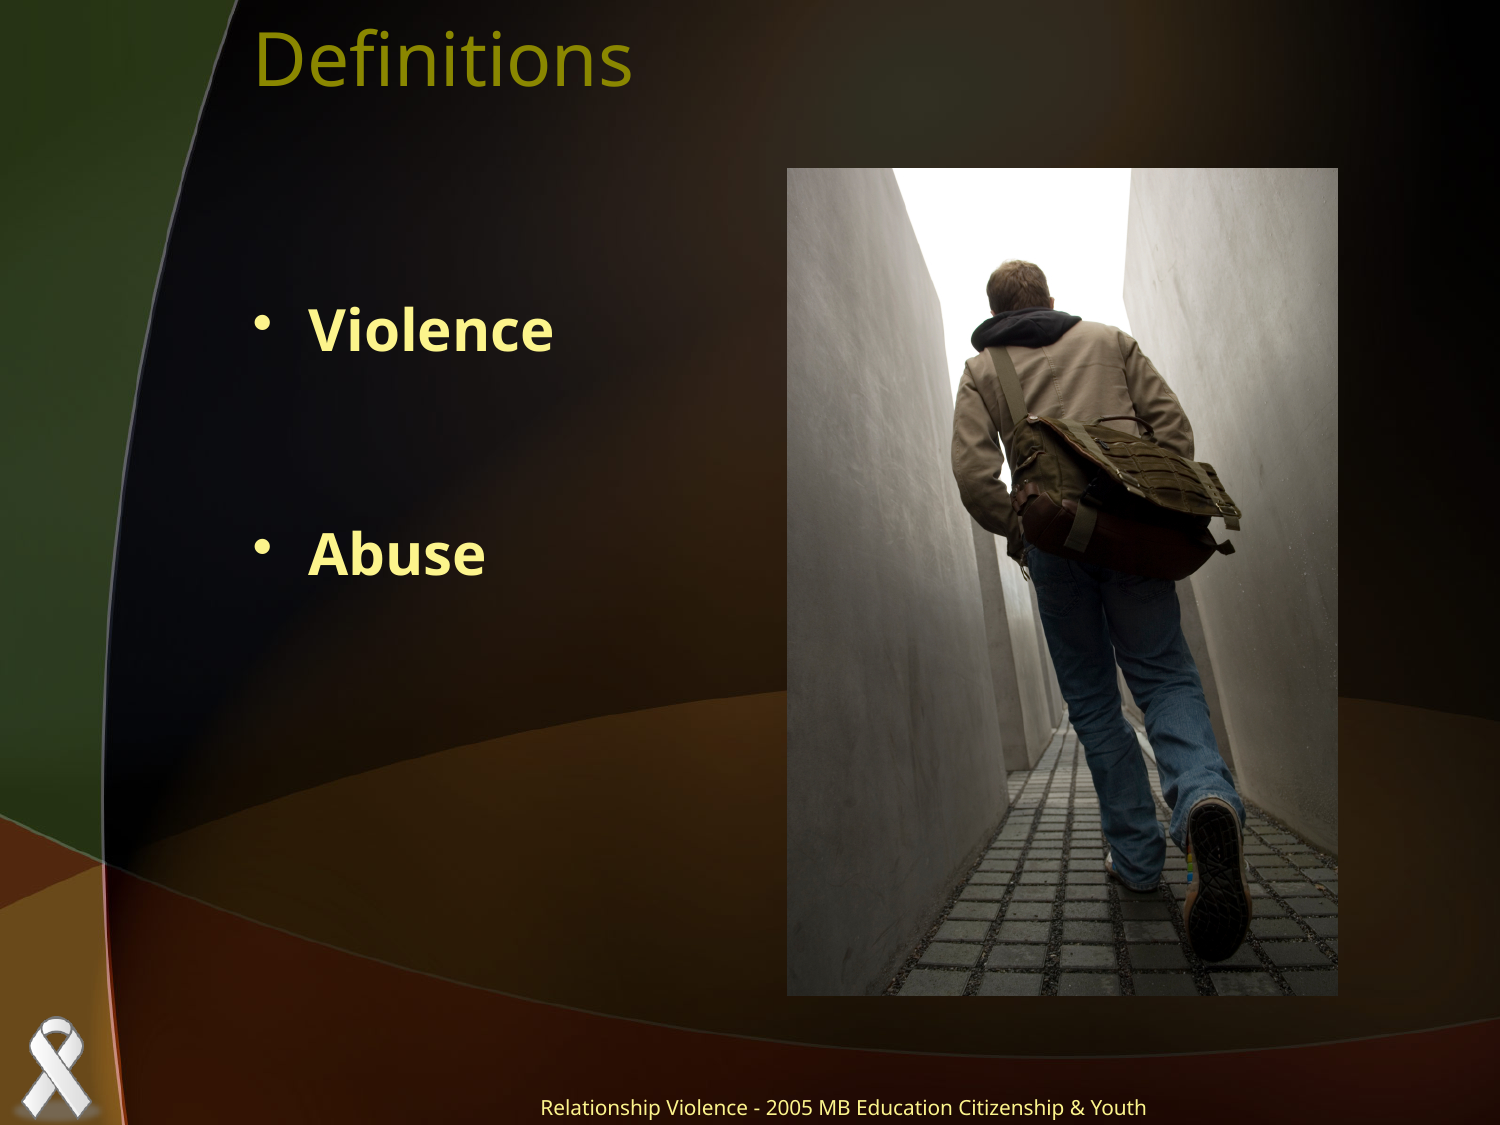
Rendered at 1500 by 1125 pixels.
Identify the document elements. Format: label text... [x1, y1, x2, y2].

list Violence Abuse [237, 137, 857, 1063]
picture [0, 0, 1500, 1125]
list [787, 167, 1338, 996]
footer Relationship Violence - 2005 MB Education Citizenship & Youth [512, 1087, 1176, 1125]
title Definitions [237, 0, 1500, 113]
